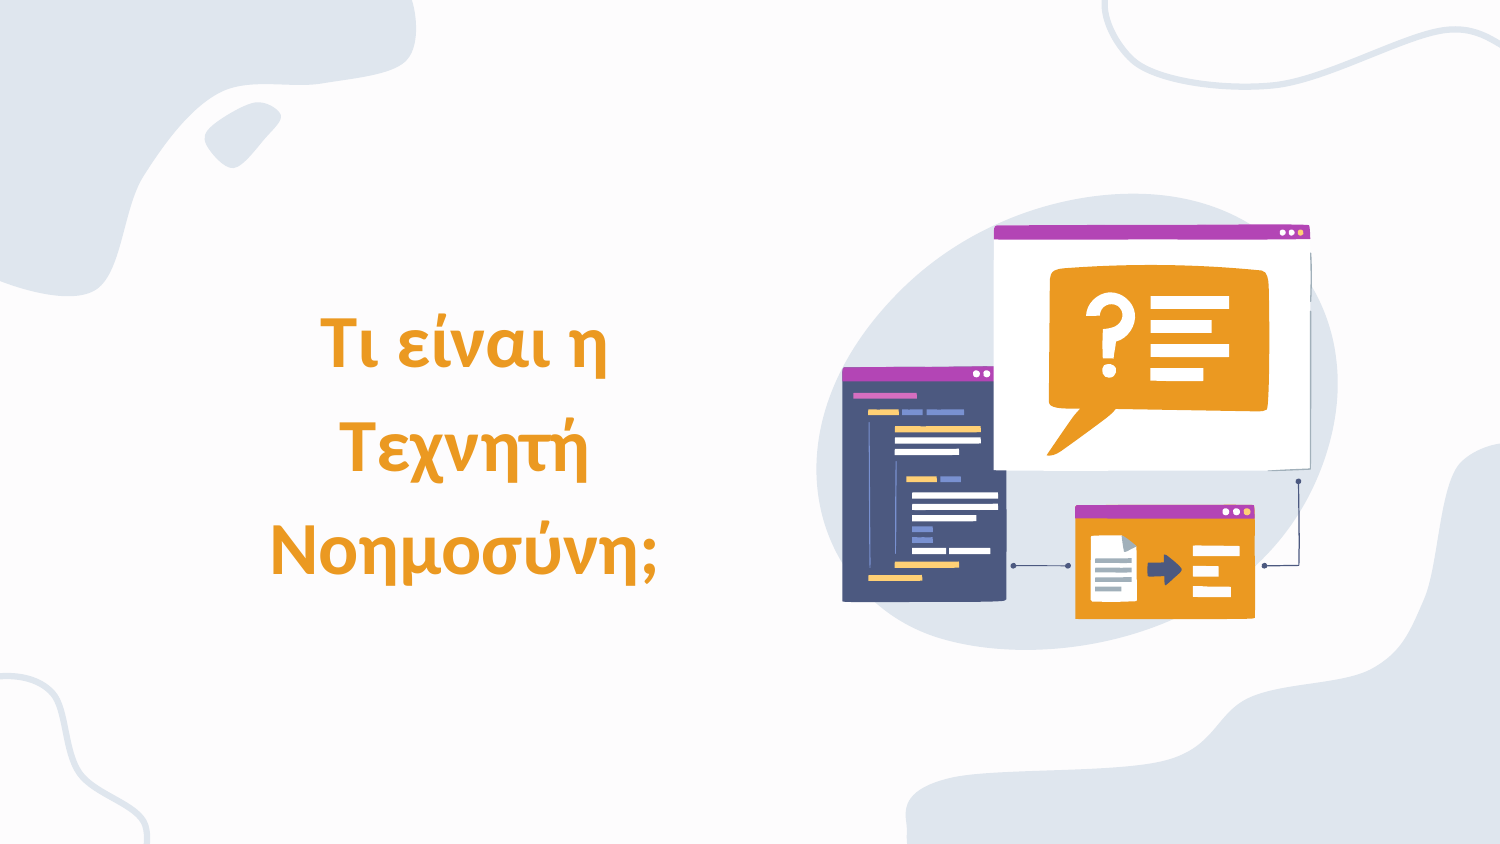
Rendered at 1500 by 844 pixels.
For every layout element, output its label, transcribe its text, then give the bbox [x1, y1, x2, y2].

title Τι είναι η Τεχνητή Nοημοσύνη; [191, 360, 738, 509]
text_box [757, 193, 1341, 651]
